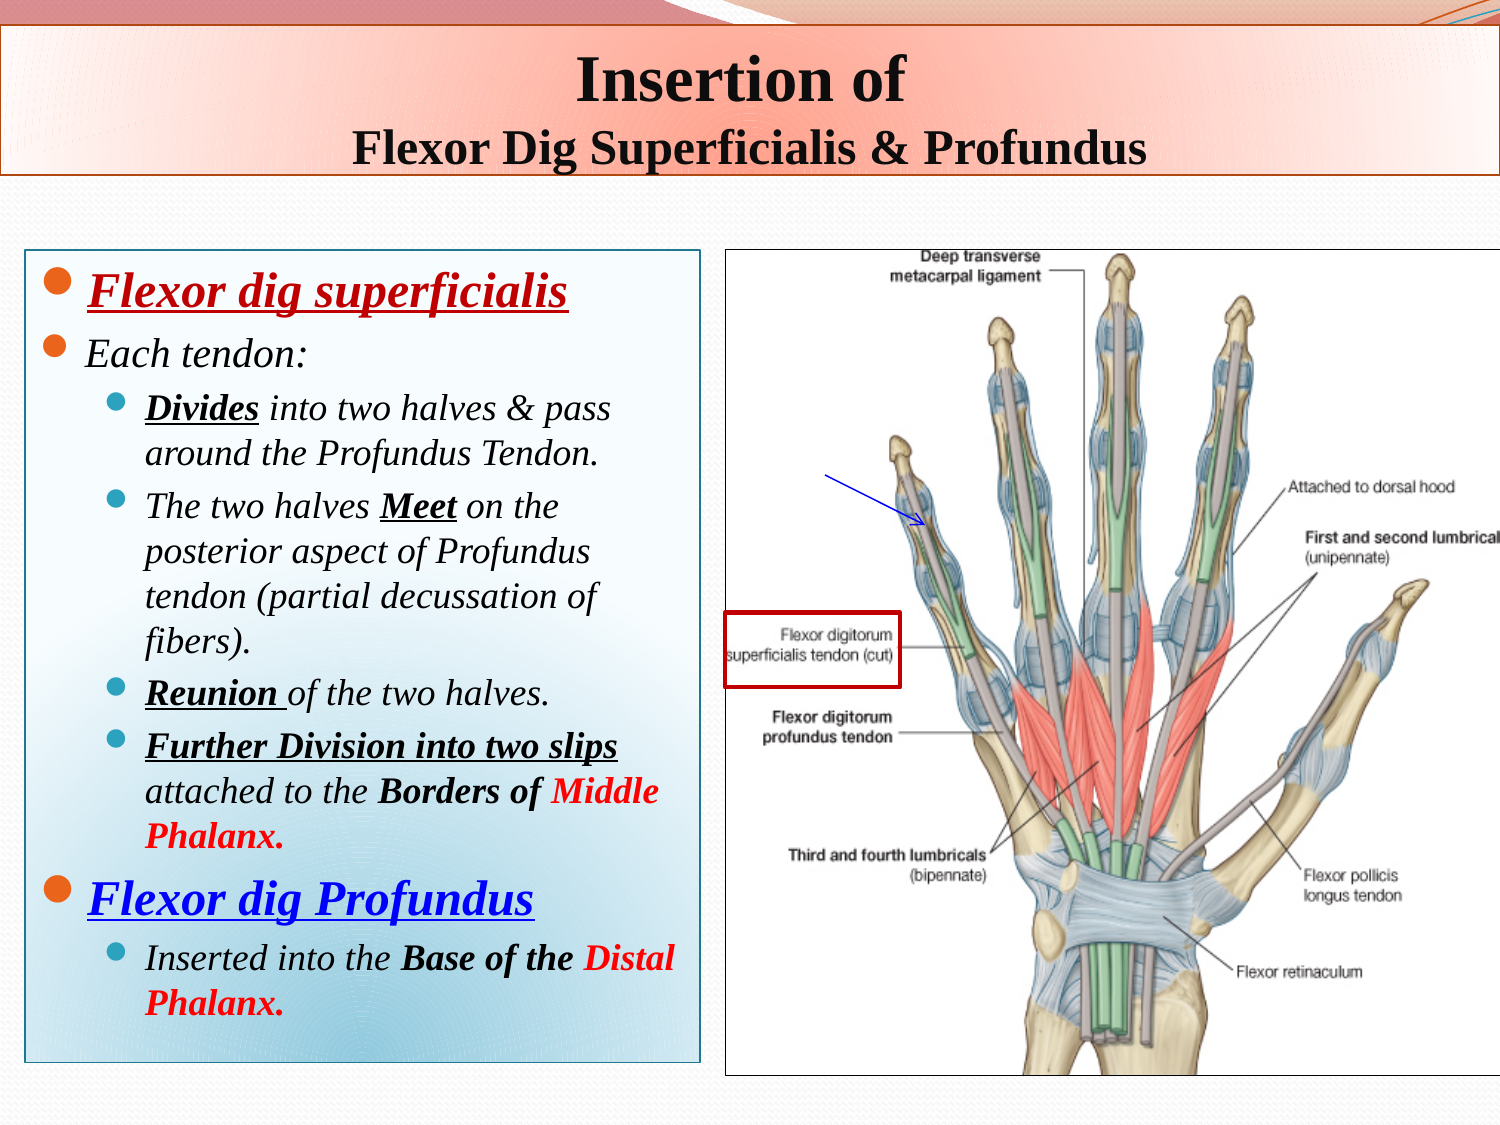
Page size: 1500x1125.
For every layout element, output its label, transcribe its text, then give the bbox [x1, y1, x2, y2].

text_box [817, 476, 931, 537]
list Flexor dig superficialis Each tendon: Divides into two halves & pass around the Profundus Tendon. The two halves Meet on the posterior aspect of Profundus tendon (partial decussation of fibers). Reunion of the two halves. Further Division into two slips attached to the Borders of Middle Phalanx. Flexor dig Profundus Inserted into the Base of the Distal Phalanx. [24, 249, 701, 1063]
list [724, 249, 1500, 1076]
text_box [824, 474, 926, 526]
title Insertion of Flexor Dig Superficialis & Profundus [0, 24, 1500, 176]
